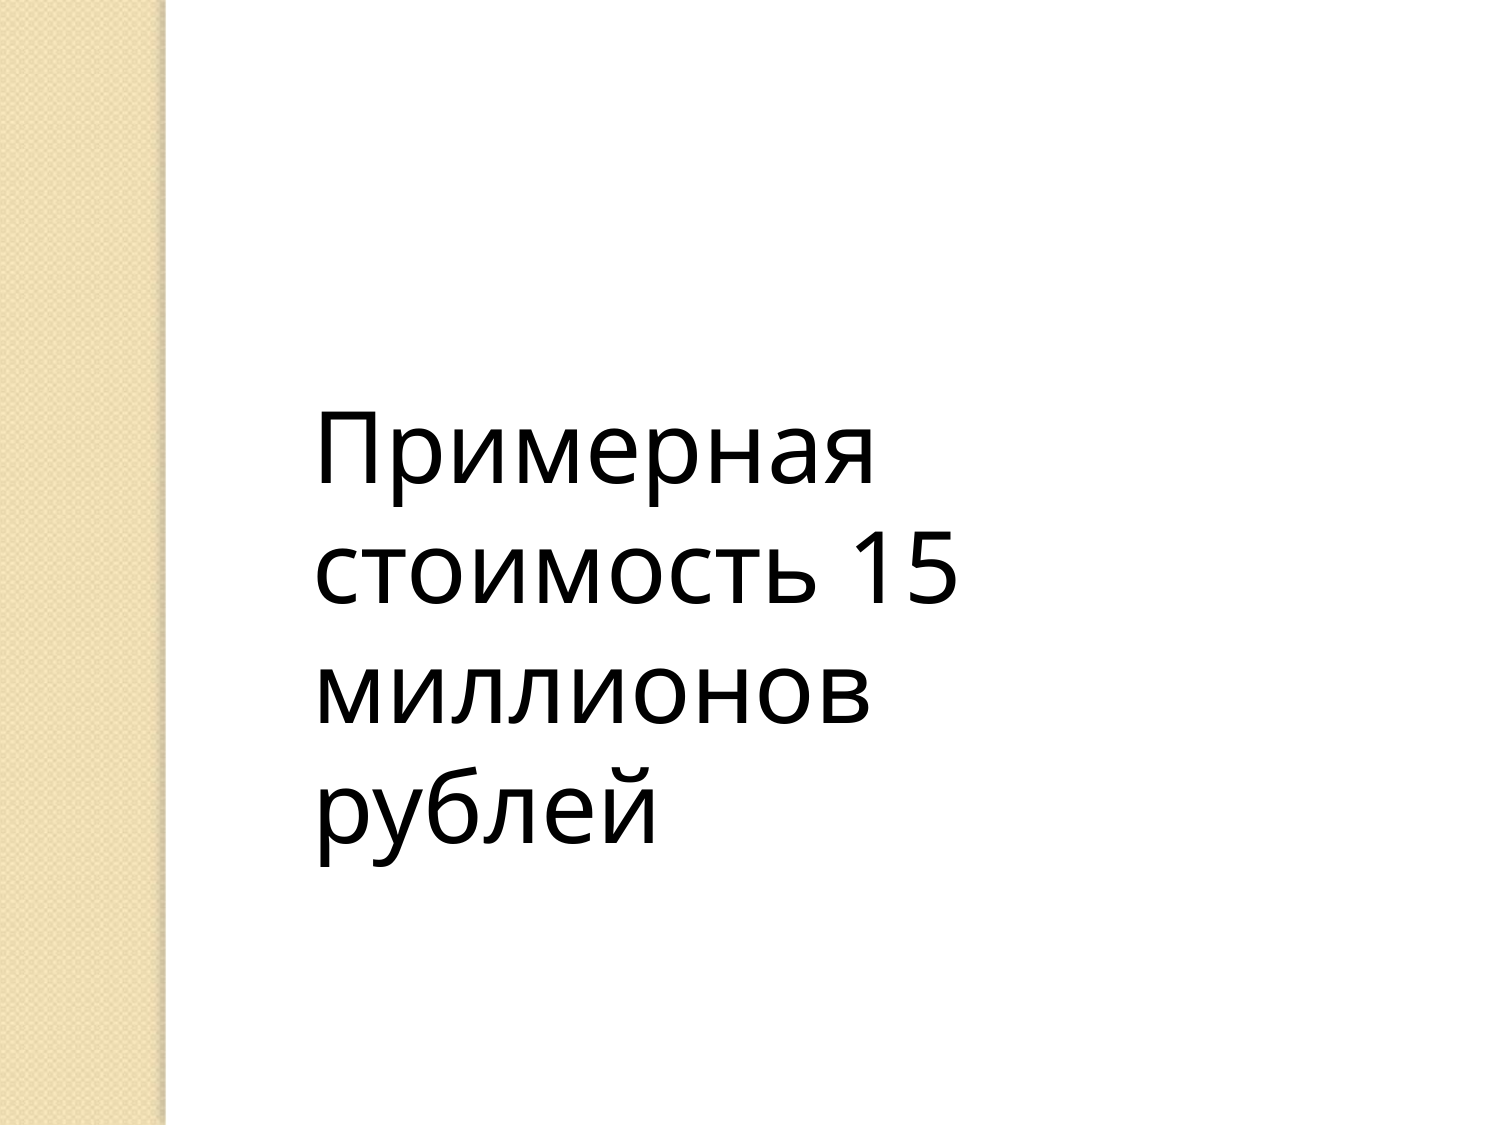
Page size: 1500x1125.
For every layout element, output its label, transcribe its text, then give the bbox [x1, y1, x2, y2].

text_box [0, 0, 1500, 1125]
text_box Примерная стоимость 15 миллионов рублей [312, 365, 1119, 864]
